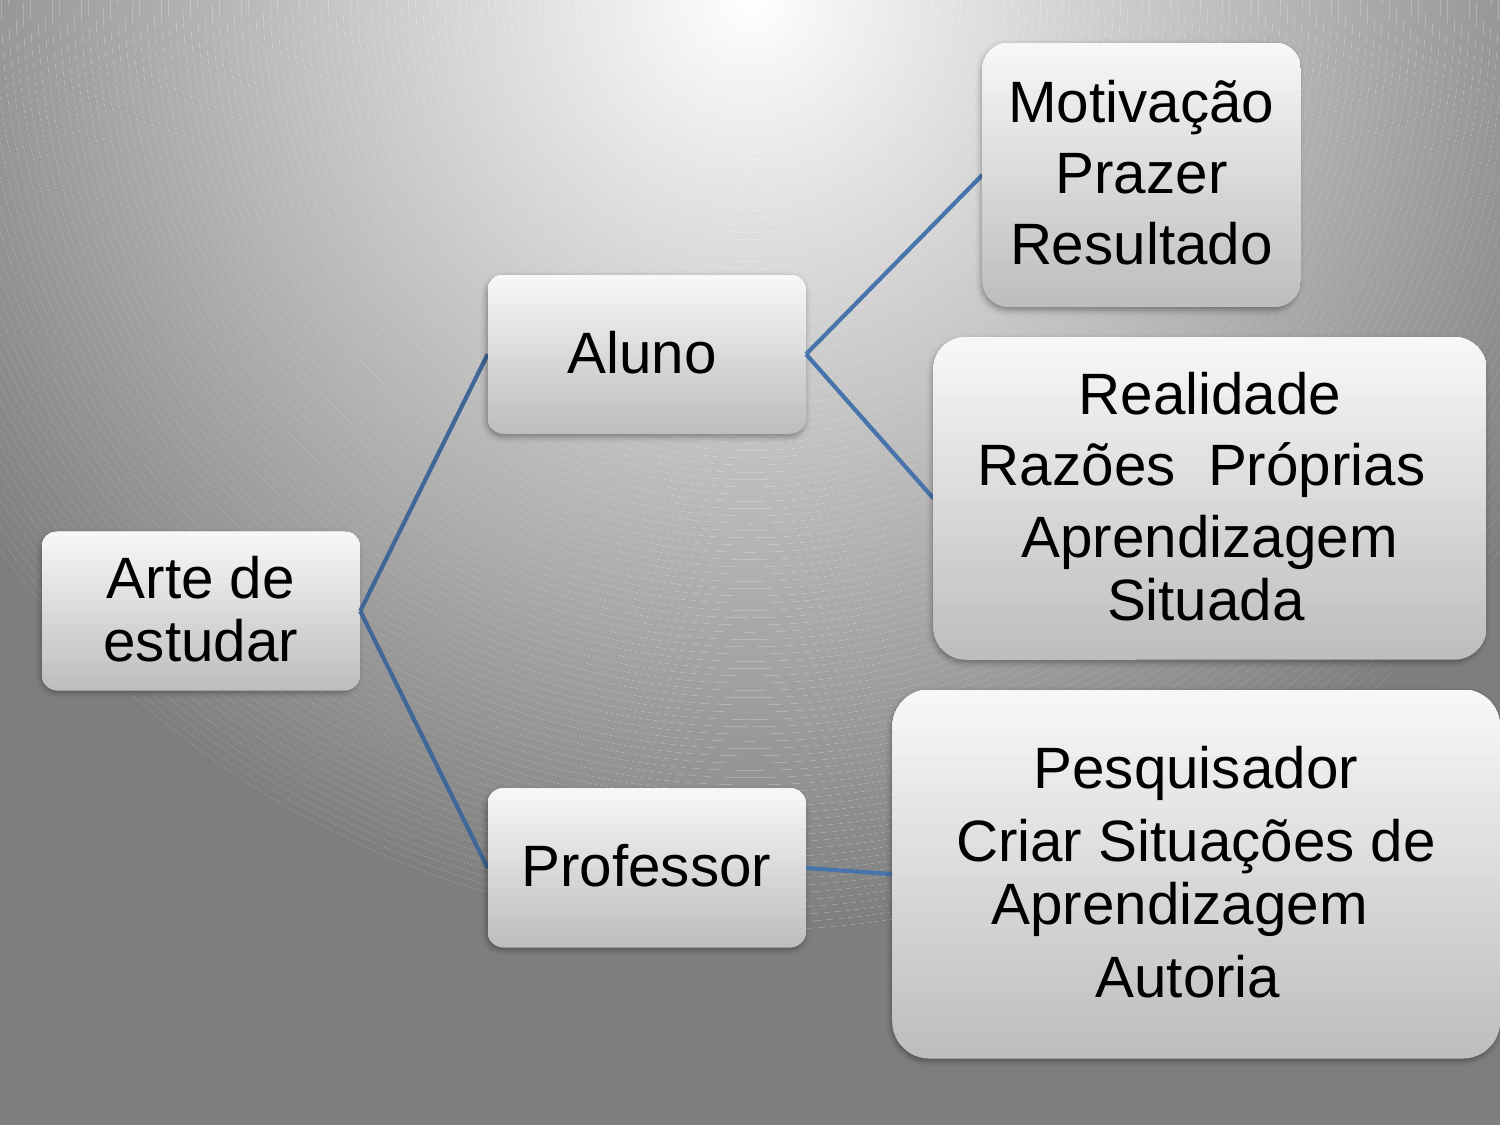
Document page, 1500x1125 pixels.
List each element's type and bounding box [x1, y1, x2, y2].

list [41, 42, 1500, 1059]
